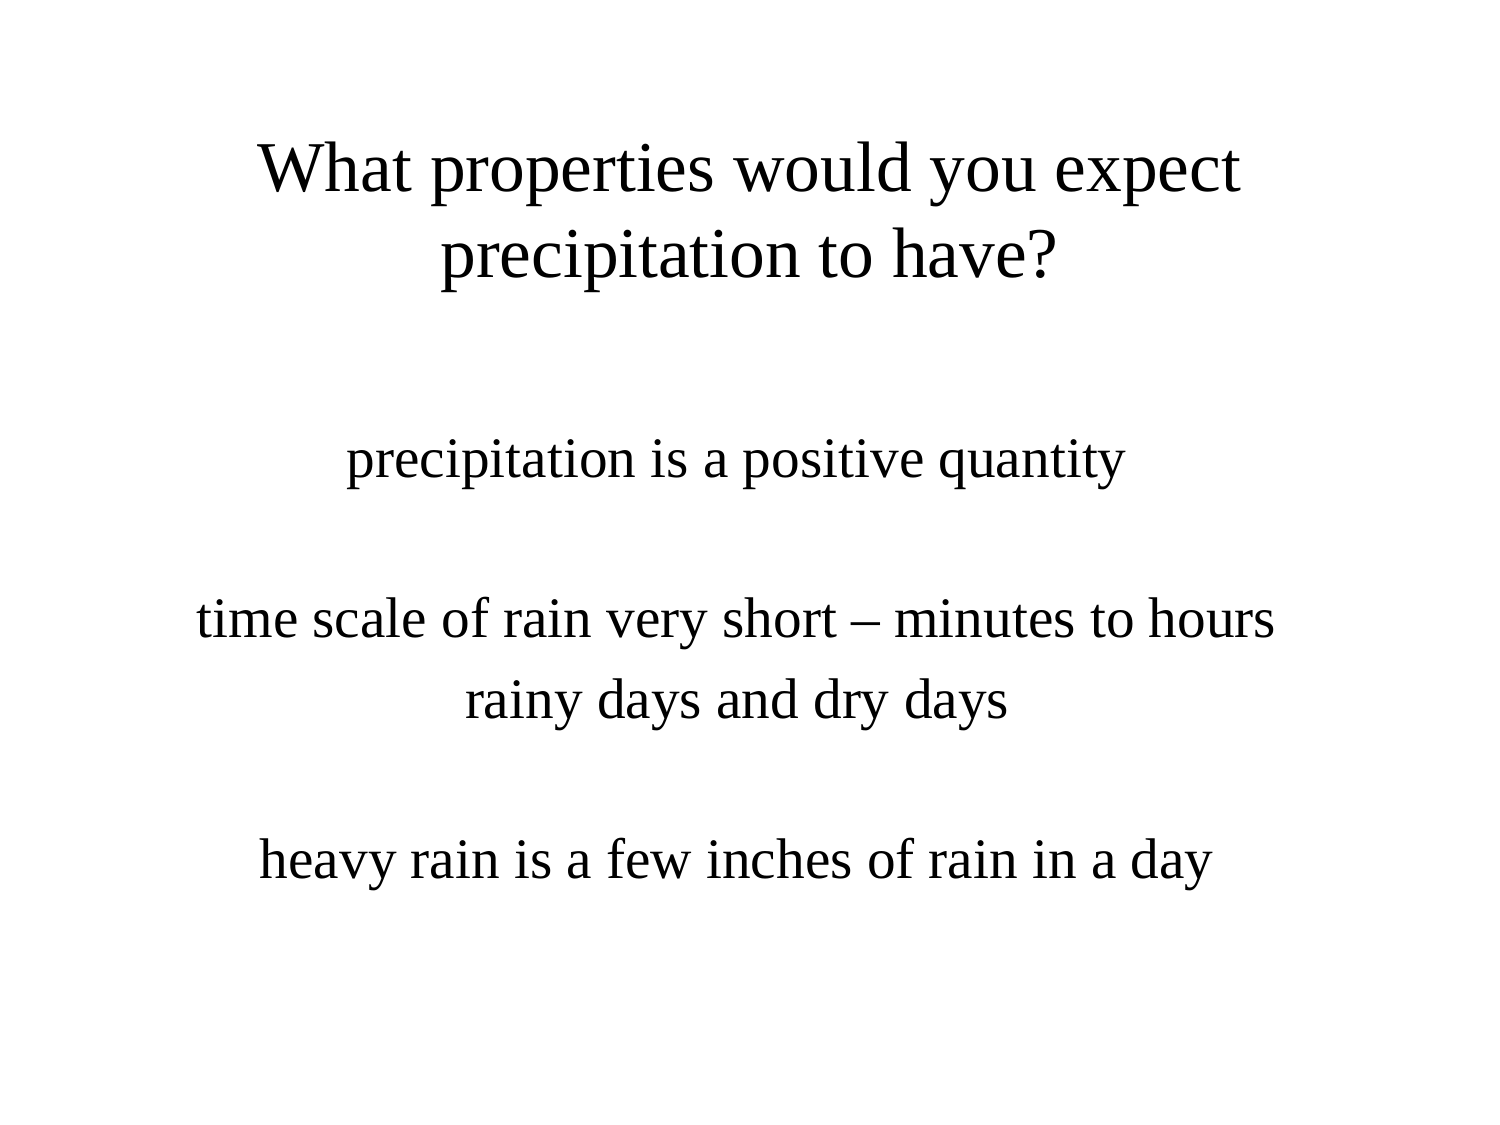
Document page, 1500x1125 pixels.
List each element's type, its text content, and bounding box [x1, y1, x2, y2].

list precipitation is a positive quantity time scale of rain very short – minutes to hours rainy days and dry days heavy rain is a few inches of rain in a day [62, 412, 1413, 900]
title What properties would you expect precipitation to have? [0, 112, 1500, 300]
